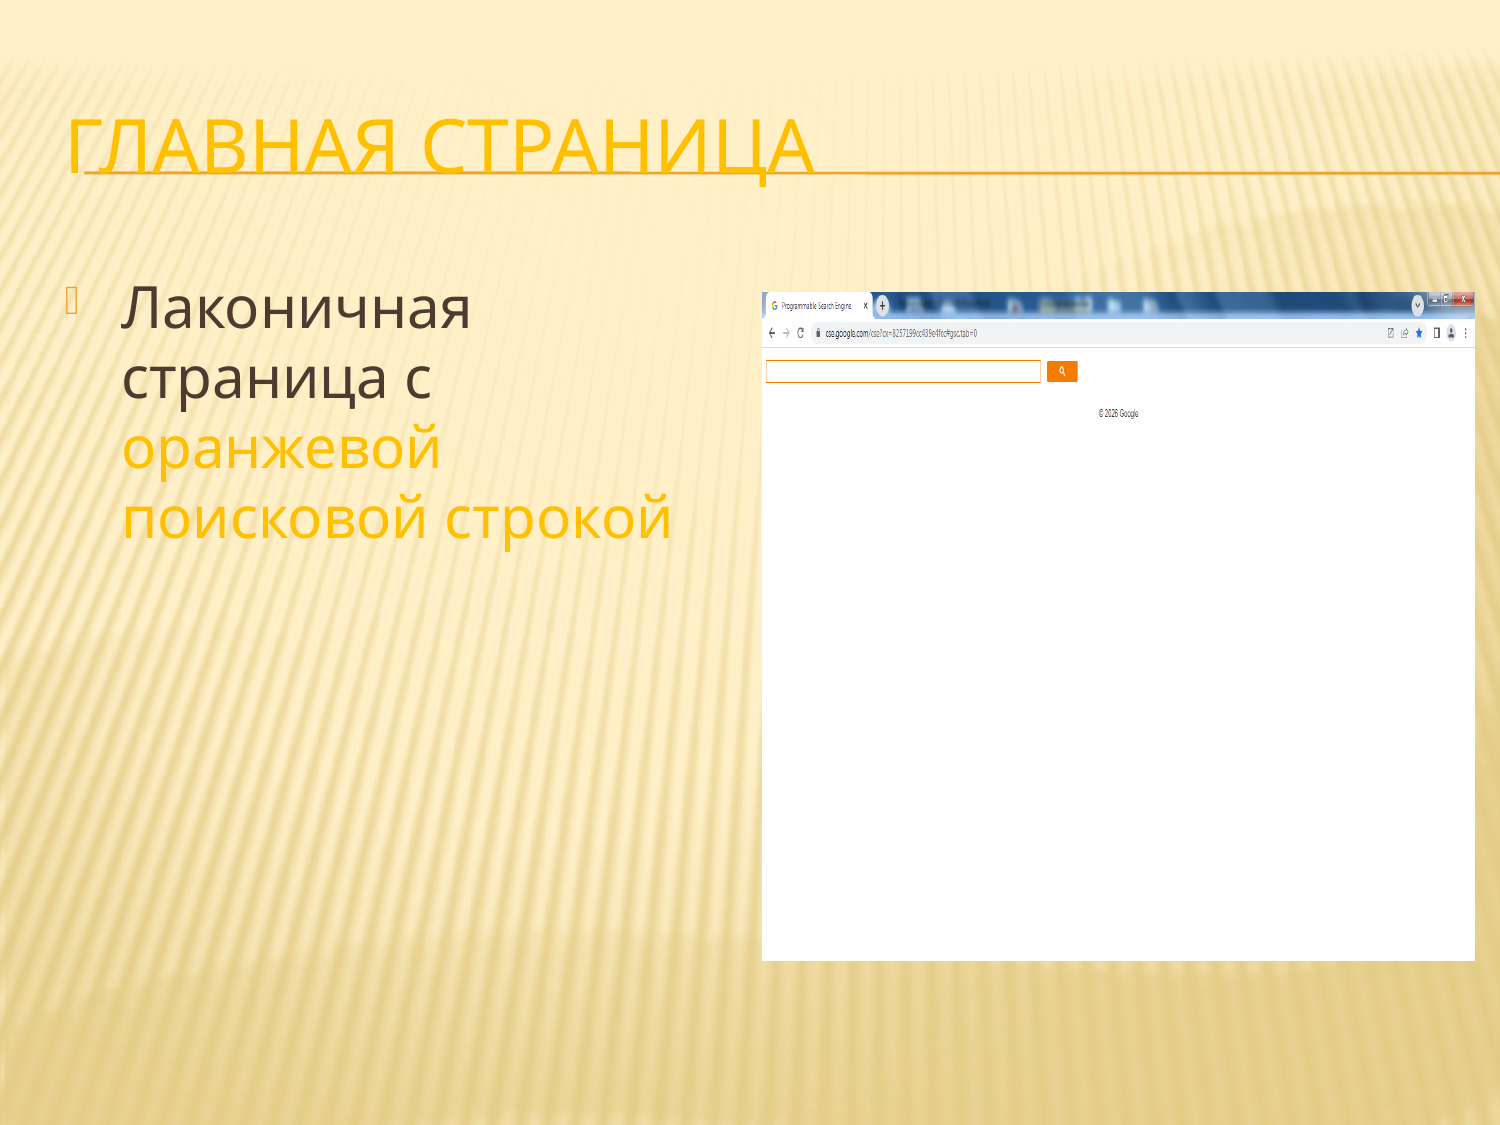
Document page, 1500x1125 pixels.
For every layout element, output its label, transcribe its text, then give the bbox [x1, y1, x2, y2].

list Лаконичная страница с оранжевой поисковой строкой [50, 262, 738, 1038]
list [762, 292, 1476, 962]
title Главная страница [49, 75, 1475, 213]
